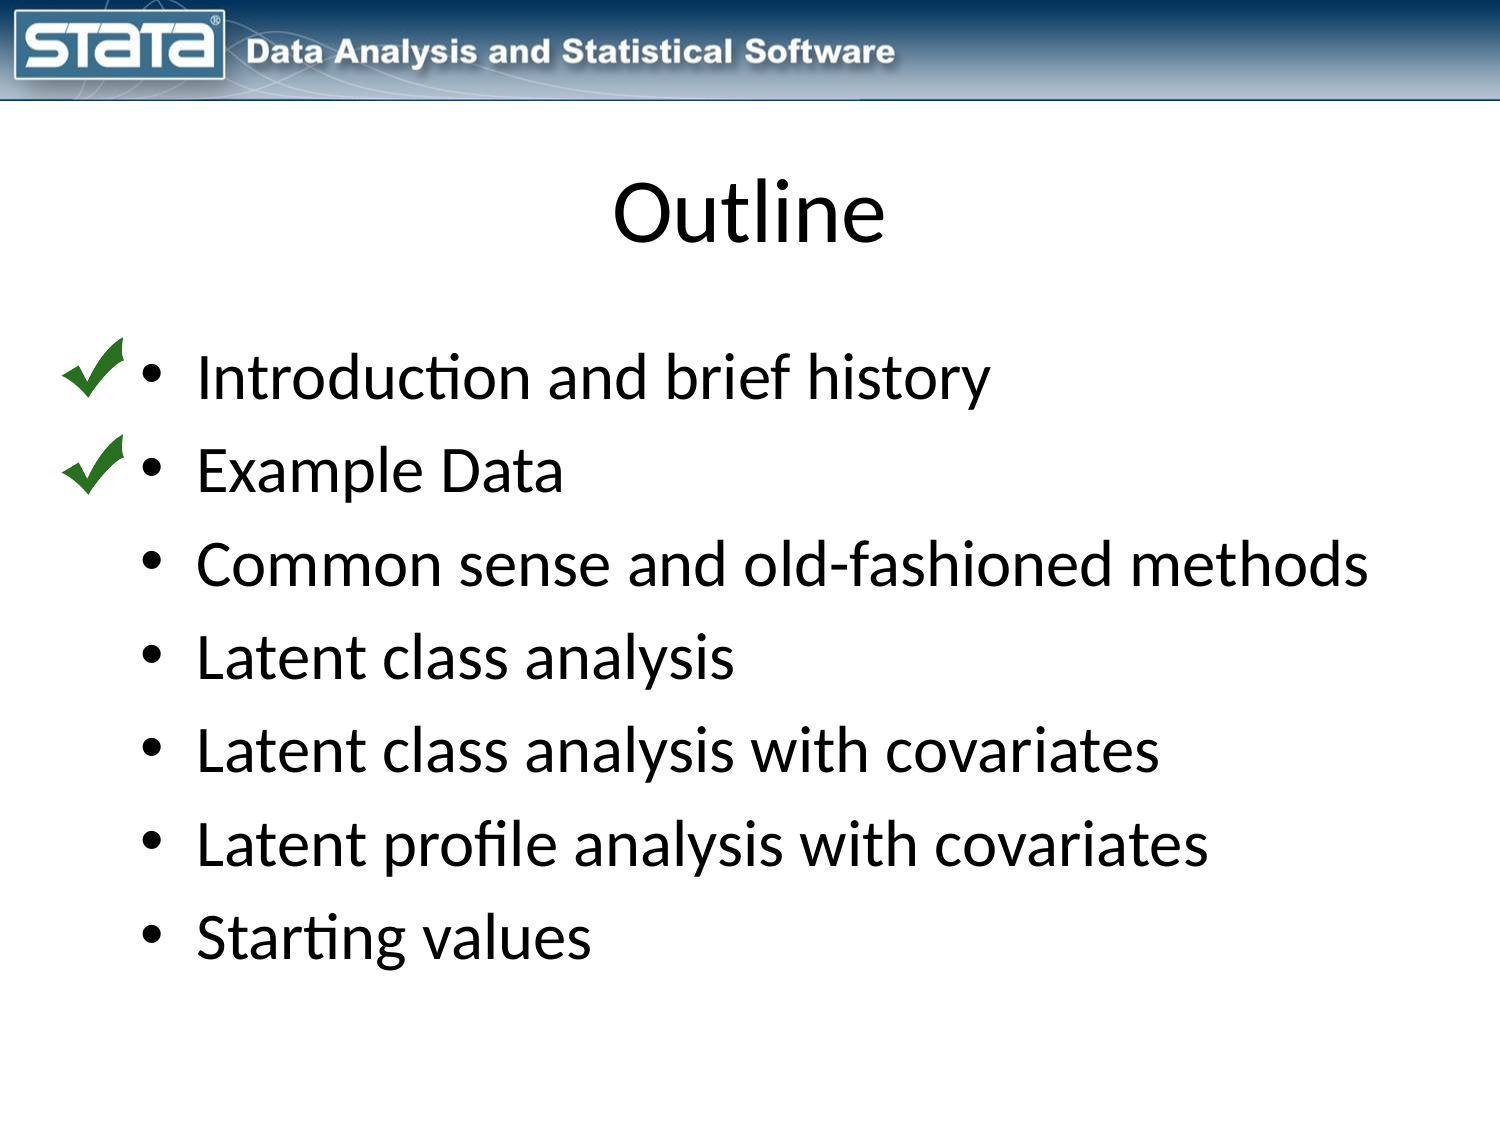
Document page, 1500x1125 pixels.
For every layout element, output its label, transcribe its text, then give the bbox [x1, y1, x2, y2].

picture [61, 337, 126, 398]
list Introduction and brief history Example Data Common sense and old-fashioned methods Latent class analysis Latent class analysis with covariates Latent profile analysis with covariates Starting values [125, 324, 1429, 1013]
picture [0, 0, 1500, 101]
title Outline [75, 125, 1425, 288]
picture [61, 434, 126, 495]
